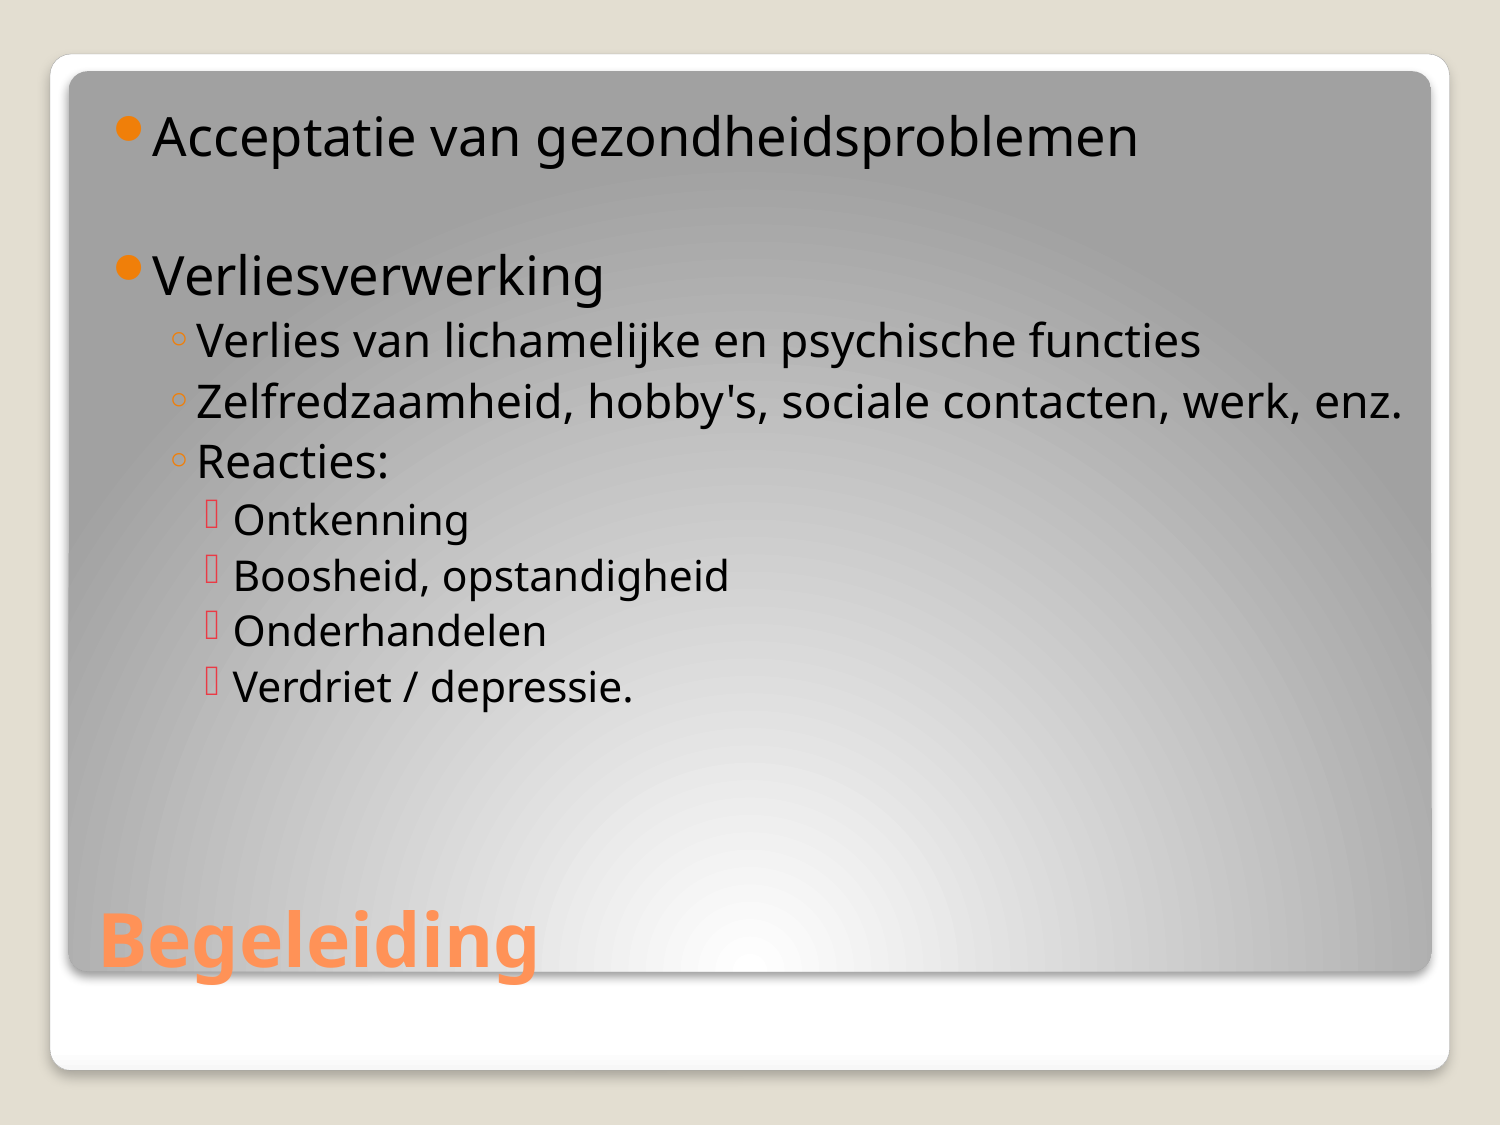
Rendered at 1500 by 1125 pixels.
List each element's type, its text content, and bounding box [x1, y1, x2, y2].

title Begeleiding [82, 817, 1425, 990]
list Acceptatie van gezondheidsproblemen Verliesverwerking Verlies van lichamelijke en psychische functies Zelfredzaamheid, hobby's, sociale contacten, werk, enz. Reacties: Ontkenning Boosheid, opstandigheid Onderhandelen Verdriet / depressie. [82, 86, 1425, 774]
